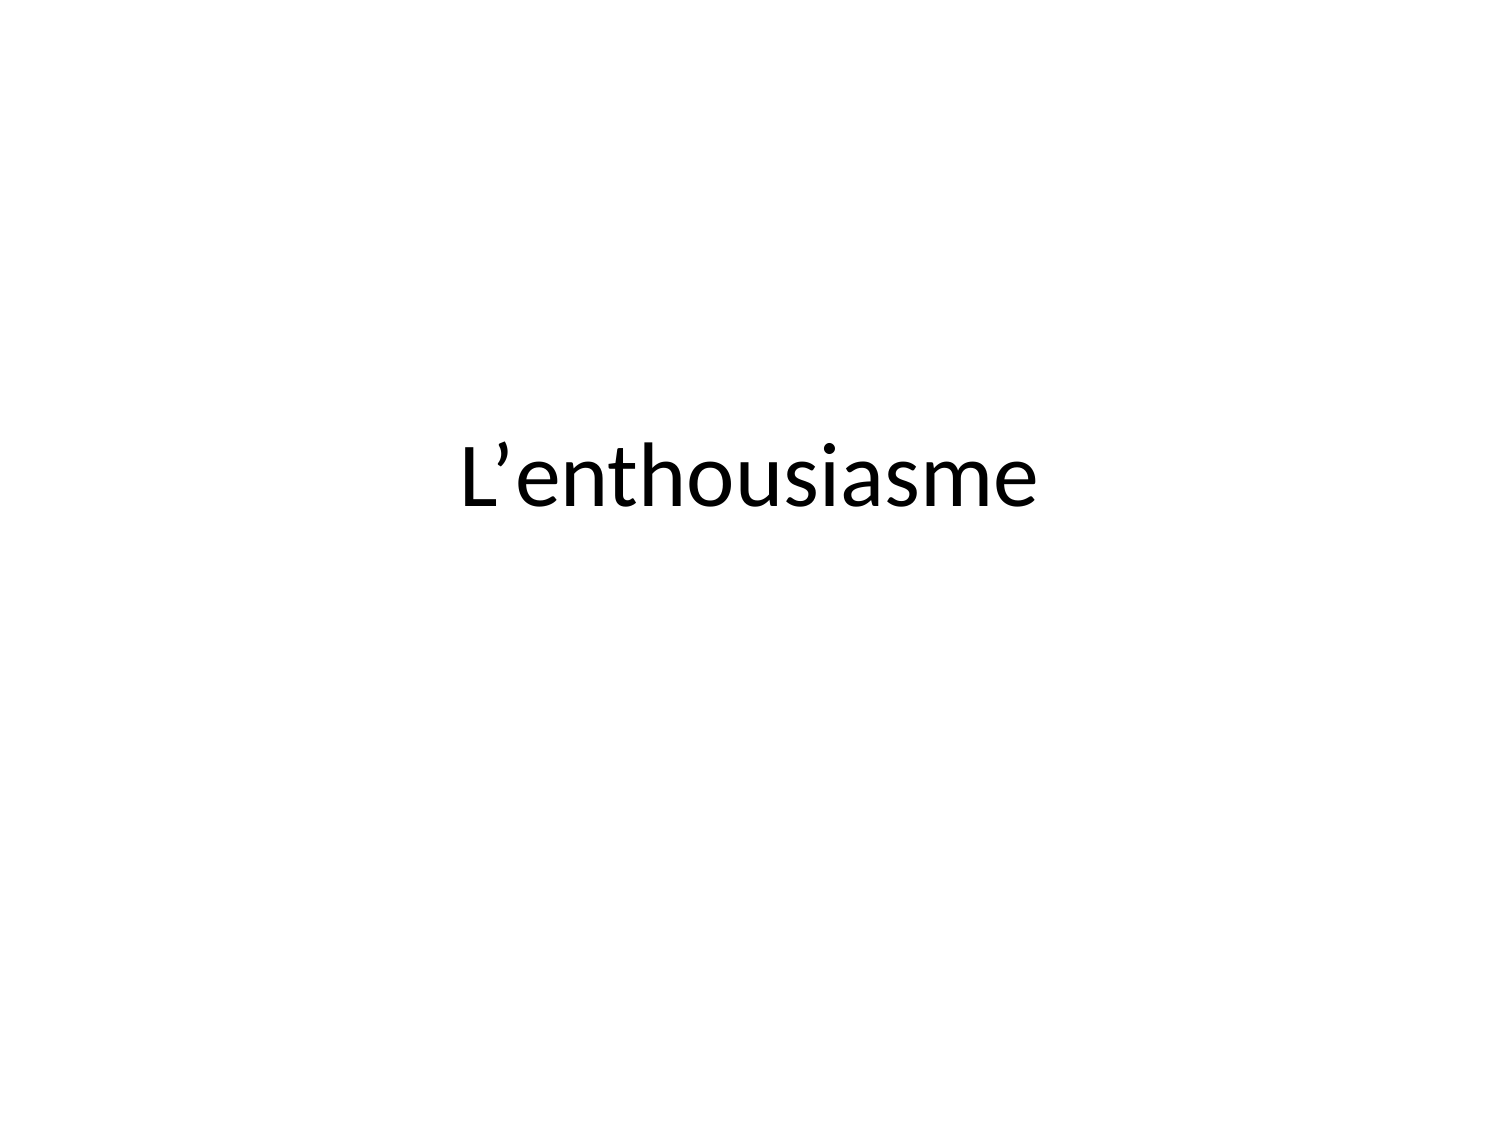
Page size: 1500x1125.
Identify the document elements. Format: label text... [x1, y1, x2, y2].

title L’enthousiasme [112, 349, 1388, 591]
